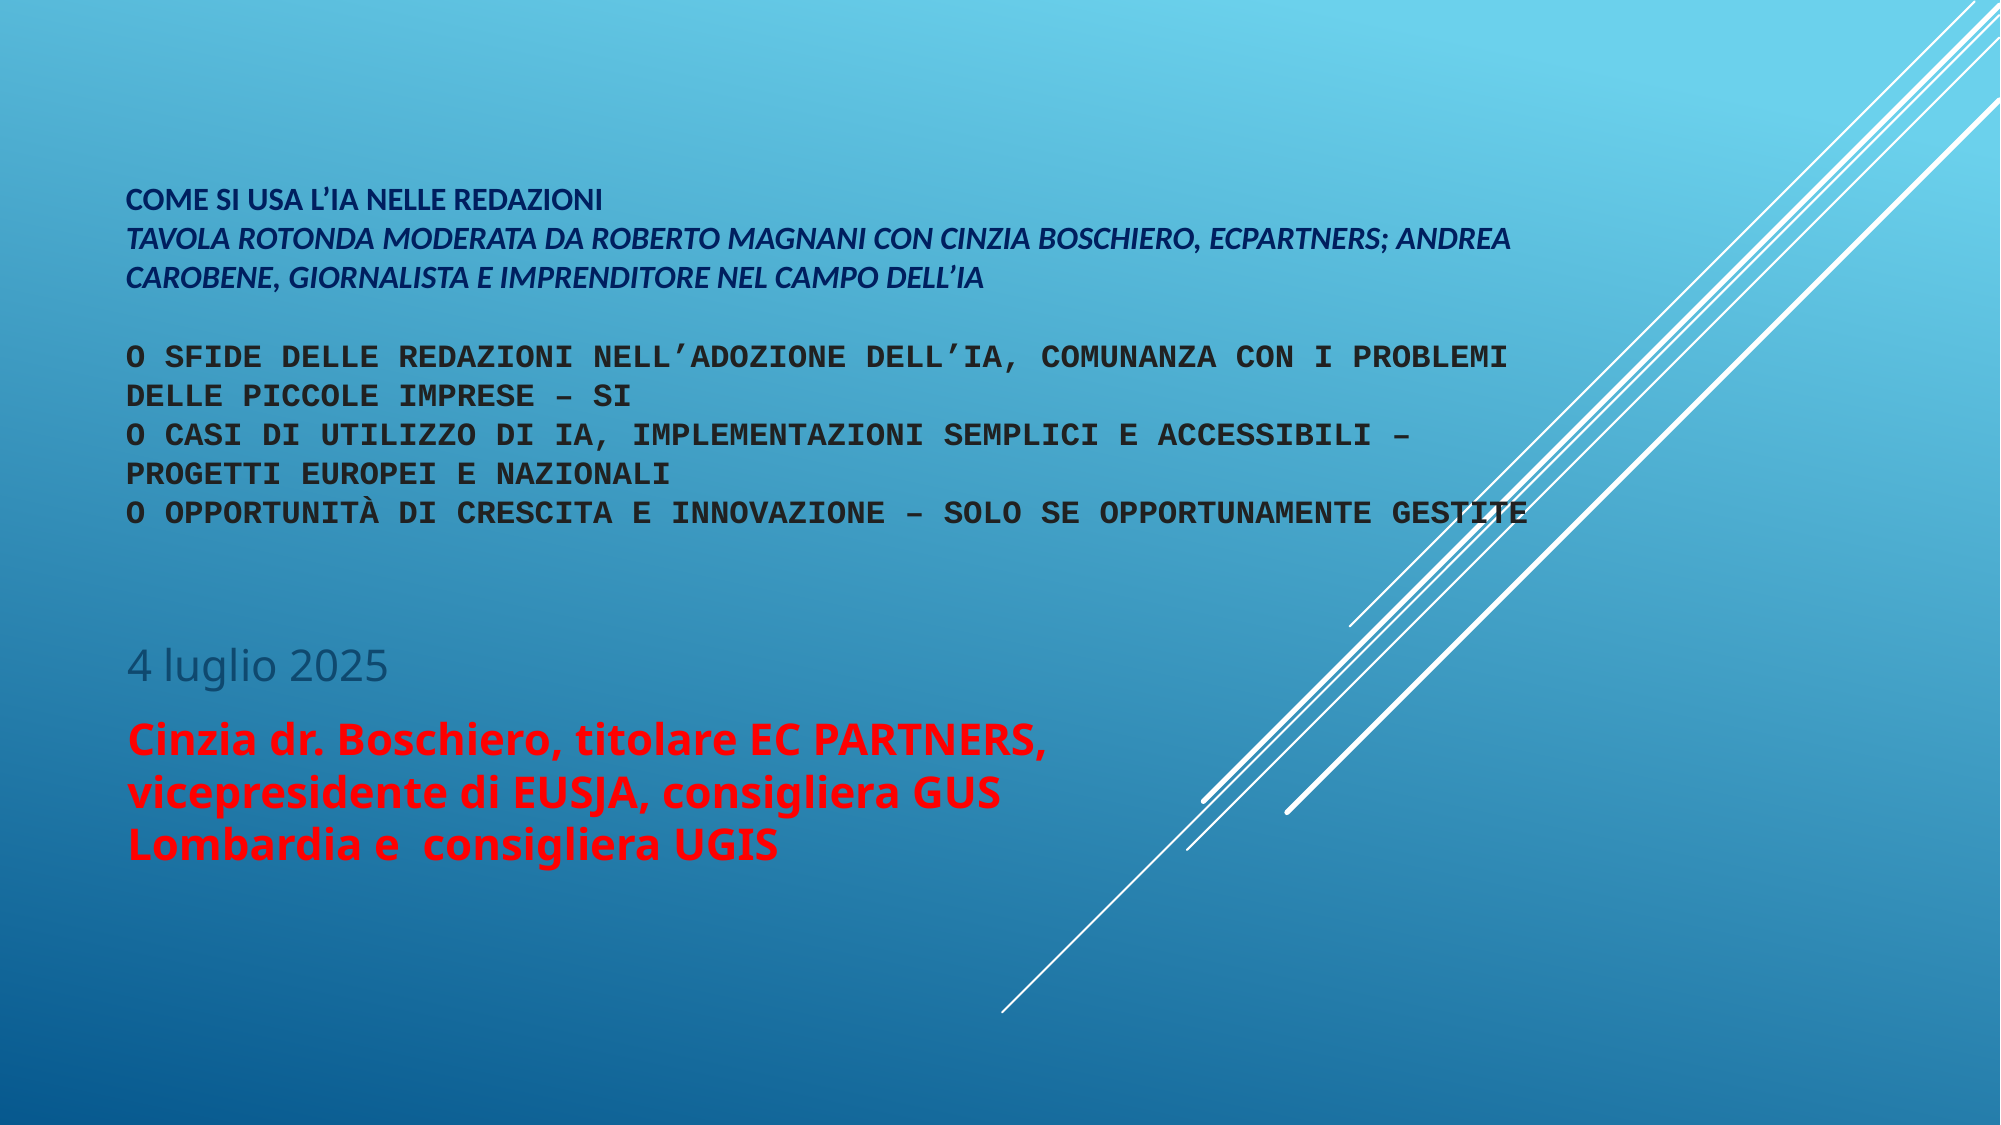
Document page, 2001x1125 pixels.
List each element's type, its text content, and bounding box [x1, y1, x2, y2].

subtitle 4 luglio 2025 Cinzia dr. Boschiero, titolare EC PARTNERS, vicepresidente di EUSJA, consigliera GUS Lombardia e consigliera UGIS [112, 630, 1163, 950]
title Come si usa l’IA nelle redazioni Tavola rotonda moderata da Roberto Magnani con Cinzia Boschiero, ECPARTNERS; Andrea Carobene, giornalista e imprenditore nel campo dell’IA o Sfide delle redazioni nell’adozione dell’IA, comunanza con i problemi delle piccole imprese – SI o Casi di utilizzo di IA, implementazioni semplici e accessibili – PROGETTI EUROPEI E NAZIONALI o Opportunità di crescita e innovazione – SOLO SE OPPORTUNAMENTE GESTITE [110, 128, 1559, 616]
